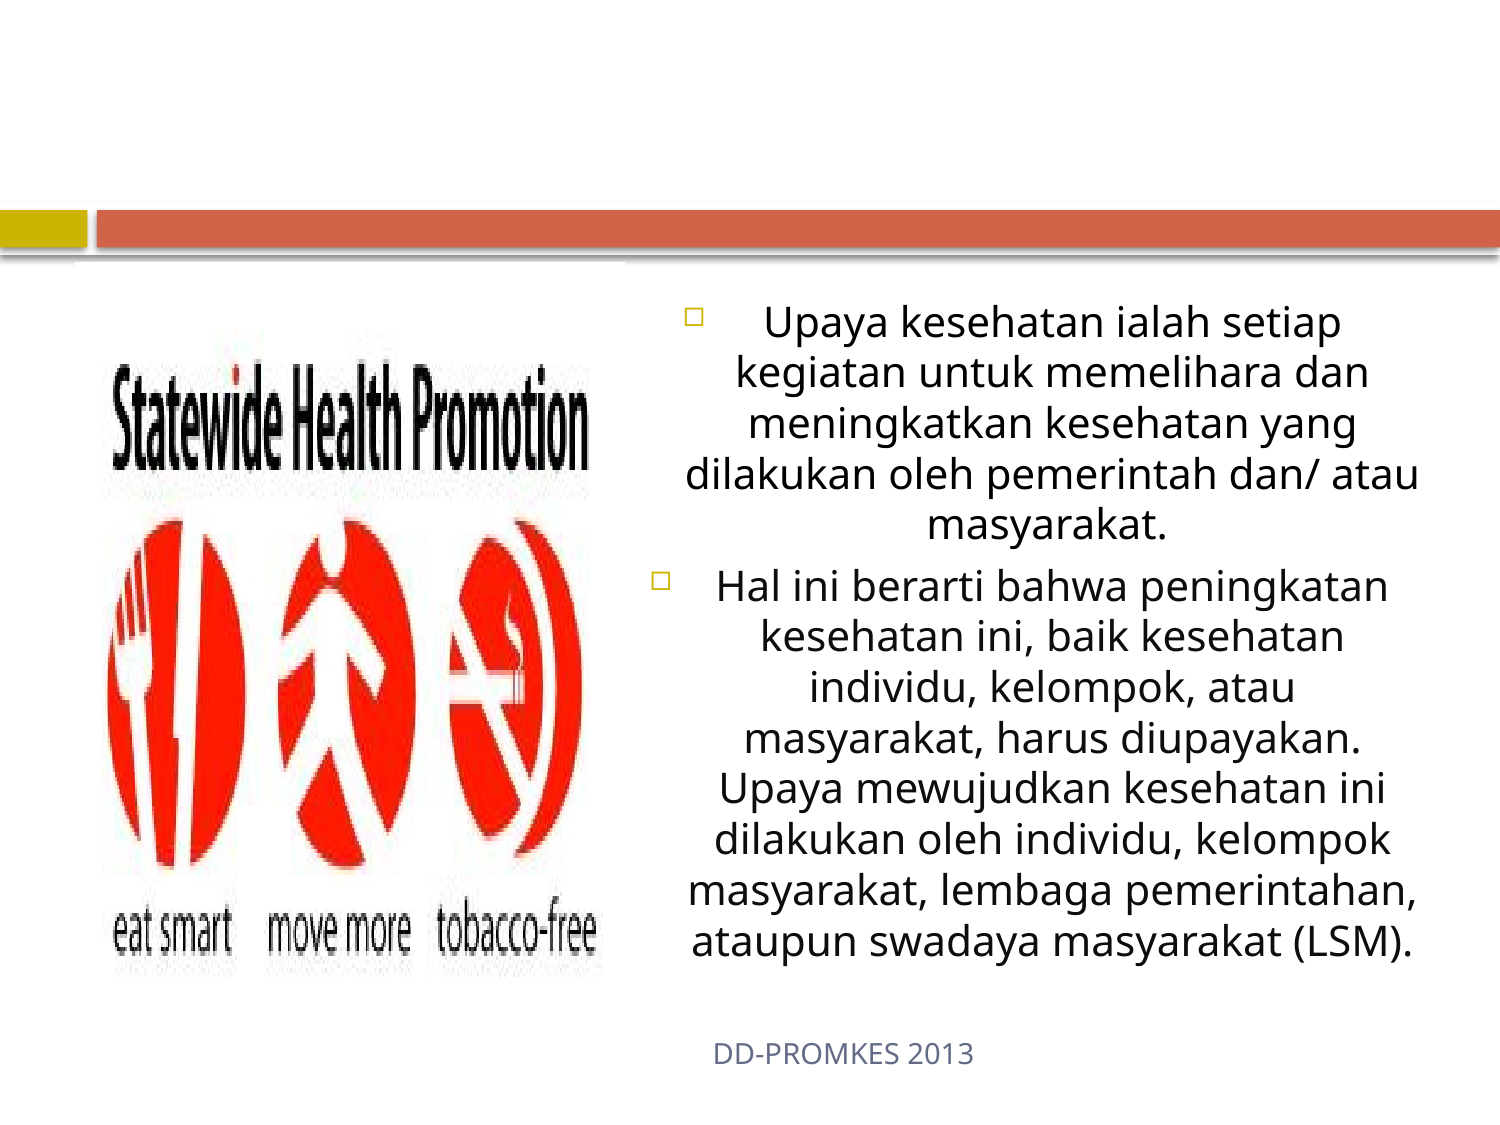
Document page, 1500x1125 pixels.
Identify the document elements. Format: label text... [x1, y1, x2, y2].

list Upaya kesehatan ialah setiap kegiatan untuk memelihara dan meningkatkan kesehatan yang dilakukan oleh pemerintah dan/ atau masyarakat. Hal ini berarti bahwa peningkatan kesehatan ini, baik kesehatan individu, kelompok, atau masyarakat, harus diupayakan. Upaya mewujudkan kesehatan ini dilakukan oleh individu, kelompok masyarakat, lembaga pemerintahan, ataupun swadaya masyarakat (LSM). [631, 287, 1438, 1025]
footer DD-PROMKES 2013 [631, 1025, 990, 1085]
picture [74, 262, 626, 1088]
